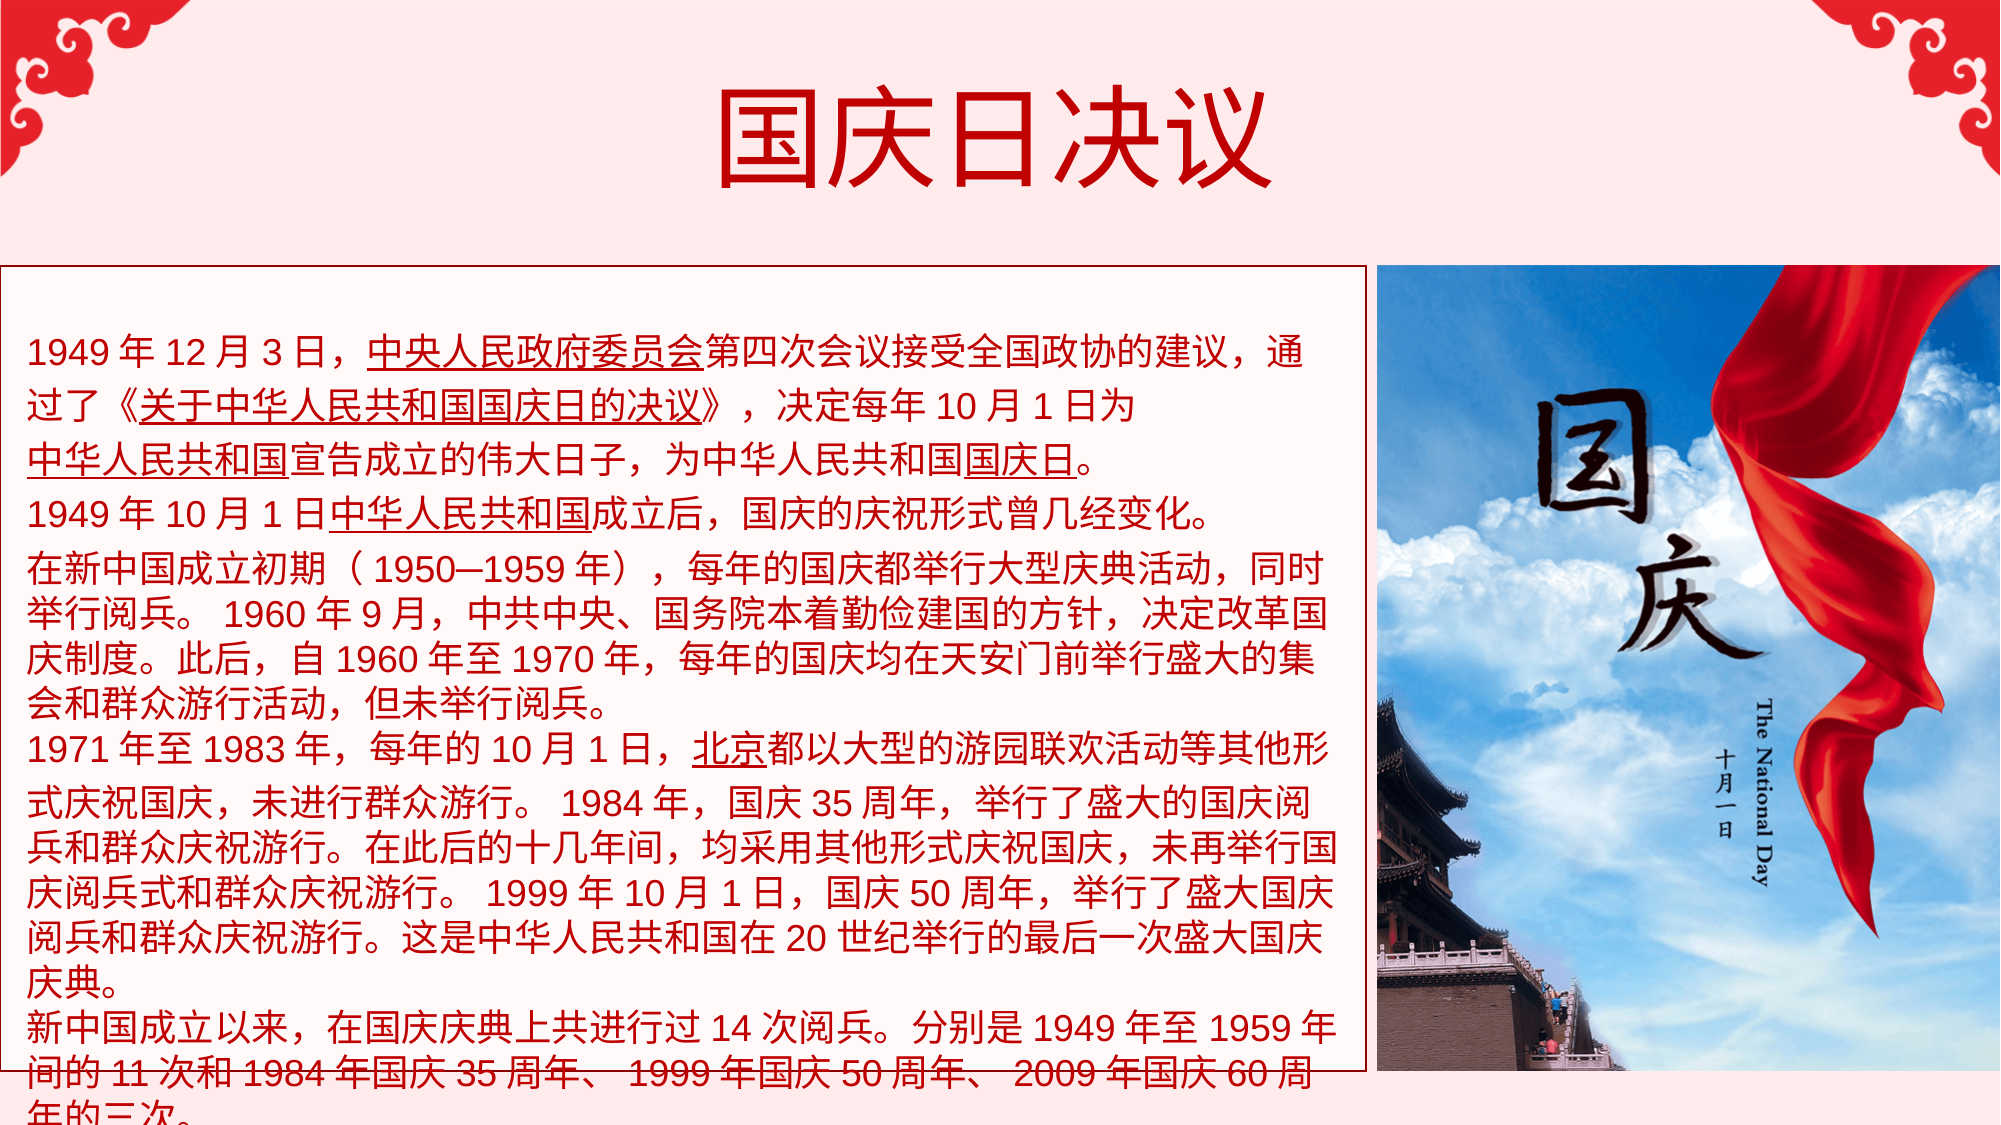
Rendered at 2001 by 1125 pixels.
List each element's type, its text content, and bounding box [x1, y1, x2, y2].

picture [0, 1072, 11, 1125]
text_box 1949年12月3日，中央人民政府委员会第四次会议接受全国政协的建议，通过了《关于中华人民共和国国庆日的决议》，决定每年10月1日为中华人民共和国宣告成立的伟大日子，为中华人民共和国国庆日。 1949年10月1日中华人民共和国成立后，国庆的庆祝形式曾几经变化。 在新中国成立初期（1950─1959年），每年的国庆都举行大型庆典活动，同时举行阅兵。1960年9月，中共中央、国务院本着勤俭建国的方针，决定改革国庆制度。此后，自1960年至1970年，每年的国庆均在天安门前举行盛大的集会和群众游行活动，但未举行阅兵。 1971年至1983年，每年的10月1日，北京都以大型的游园联欢活动等其他形式庆祝国庆，未进行群众游行。1984年，国庆35周年，举行了盛大的国庆阅兵和群众庆祝游行。在此后的十几年间，均采用其他形式庆祝国庆，未再举行国庆阅兵式和群众庆祝游行。1999年10月1日，国庆50周年，举行了盛大国庆阅兵和群众庆祝游行。这是中华人民共和国在20世纪举行的最后一次盛大国庆庆典。 新中国成立以来，在国庆庆典上共进行过14次阅兵。分别是1949年至1959年间的11次和1984年国庆35周年、1999年国庆50周年、2009年国庆60周年的三次。 [11, 320, 1354, 1125]
text_box 国庆日决议 [575, 60, 1413, 210]
picture [0, 0, 2001, 1125]
text_box [0, 265, 1367, 1072]
